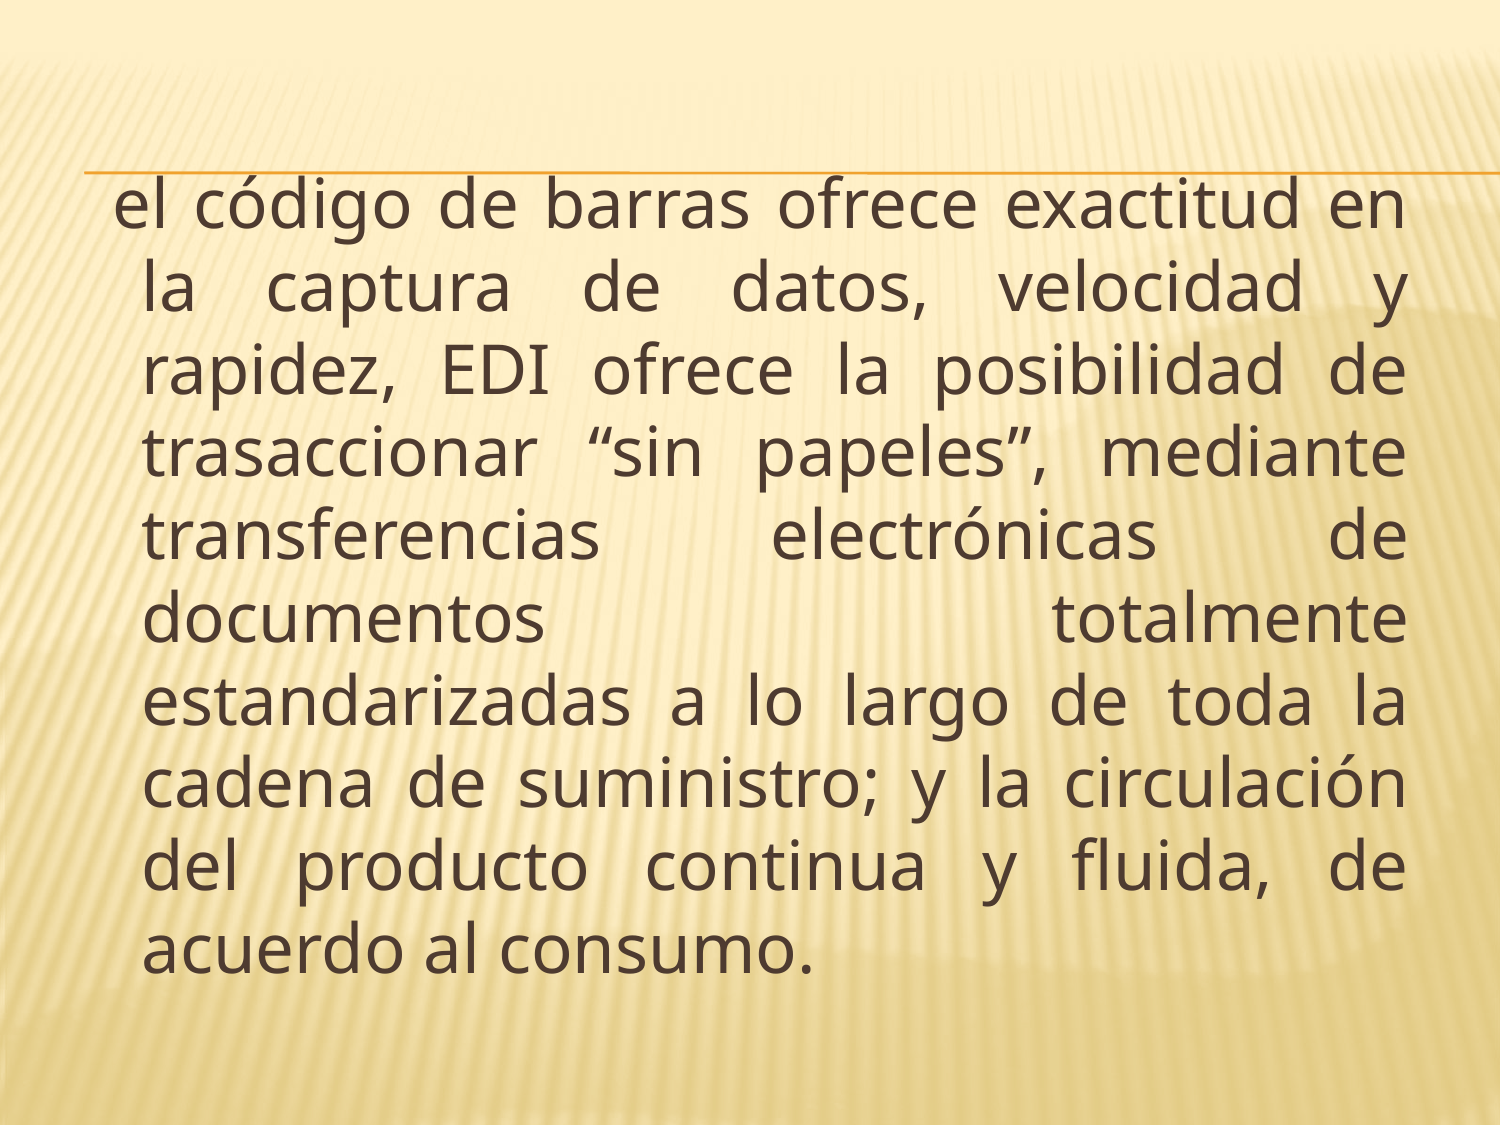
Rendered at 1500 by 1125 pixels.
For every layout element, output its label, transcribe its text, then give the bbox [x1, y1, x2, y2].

list el código de barras ofrece exactitud en la captura de datos, velocidad y rapidez, EDI ofrece la posibilidad de trasaccionar “sin papeles”, mediante transferencias electrónicas de documentos totalmente estandarizadas a lo largo de toda la cadena de suministro; y la circulación del producto continua y fluida, de acuerdo al consumo. [75, 152, 1425, 1005]
